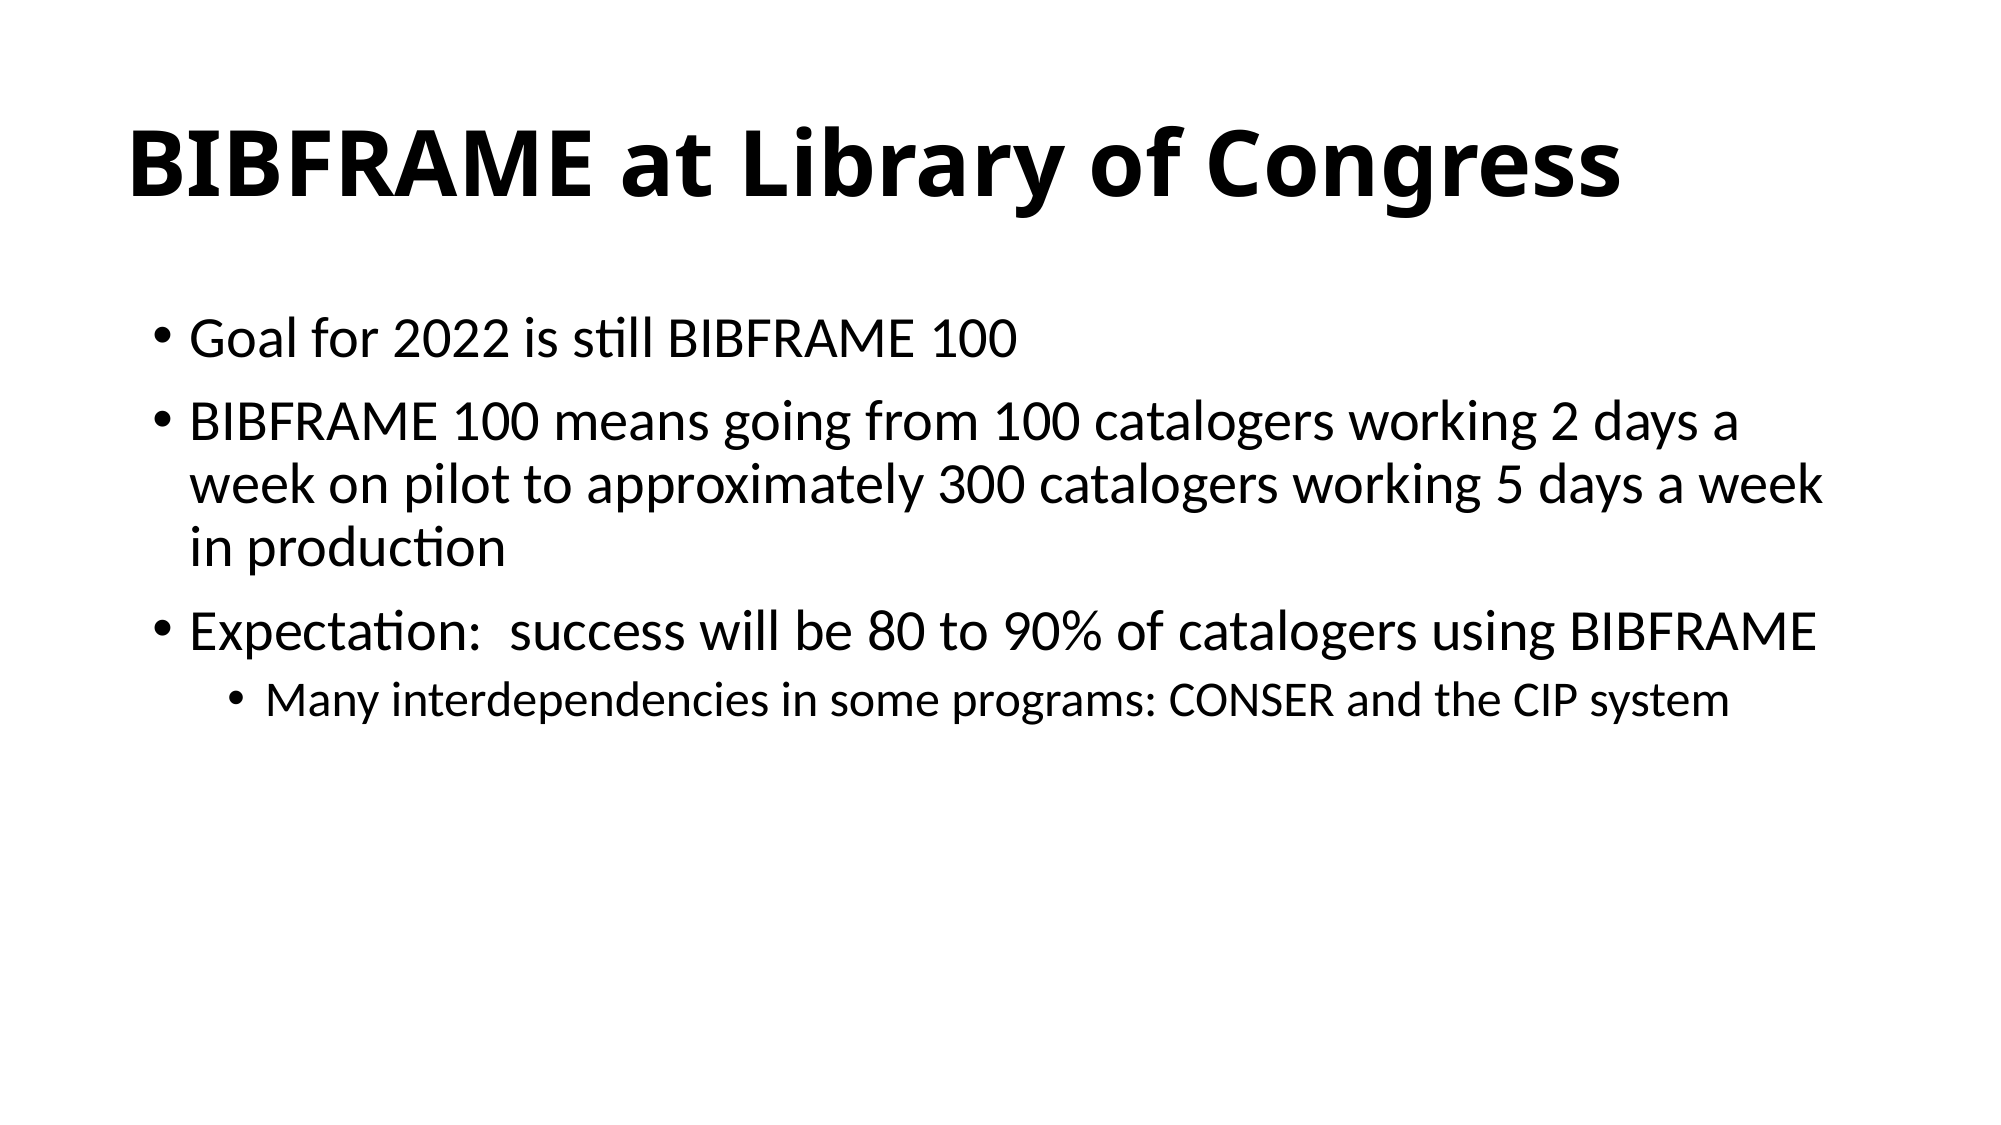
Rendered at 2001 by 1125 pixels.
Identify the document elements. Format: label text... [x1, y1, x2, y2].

title BIBFRAME at Library of Congress [110, 58, 1836, 276]
list Goal for 2022 is still BIBFRAME 100 BIBFRAME 100 means going from 100 catalogers working 2 days a week on pilot to approximately 300 catalogers working 5 days a week in production Expectation: success will be 80 to 90% of catalogers using BIBFRAME Many interdependencies in some programs: CONSER and the CIP system [137, 299, 1863, 1014]
